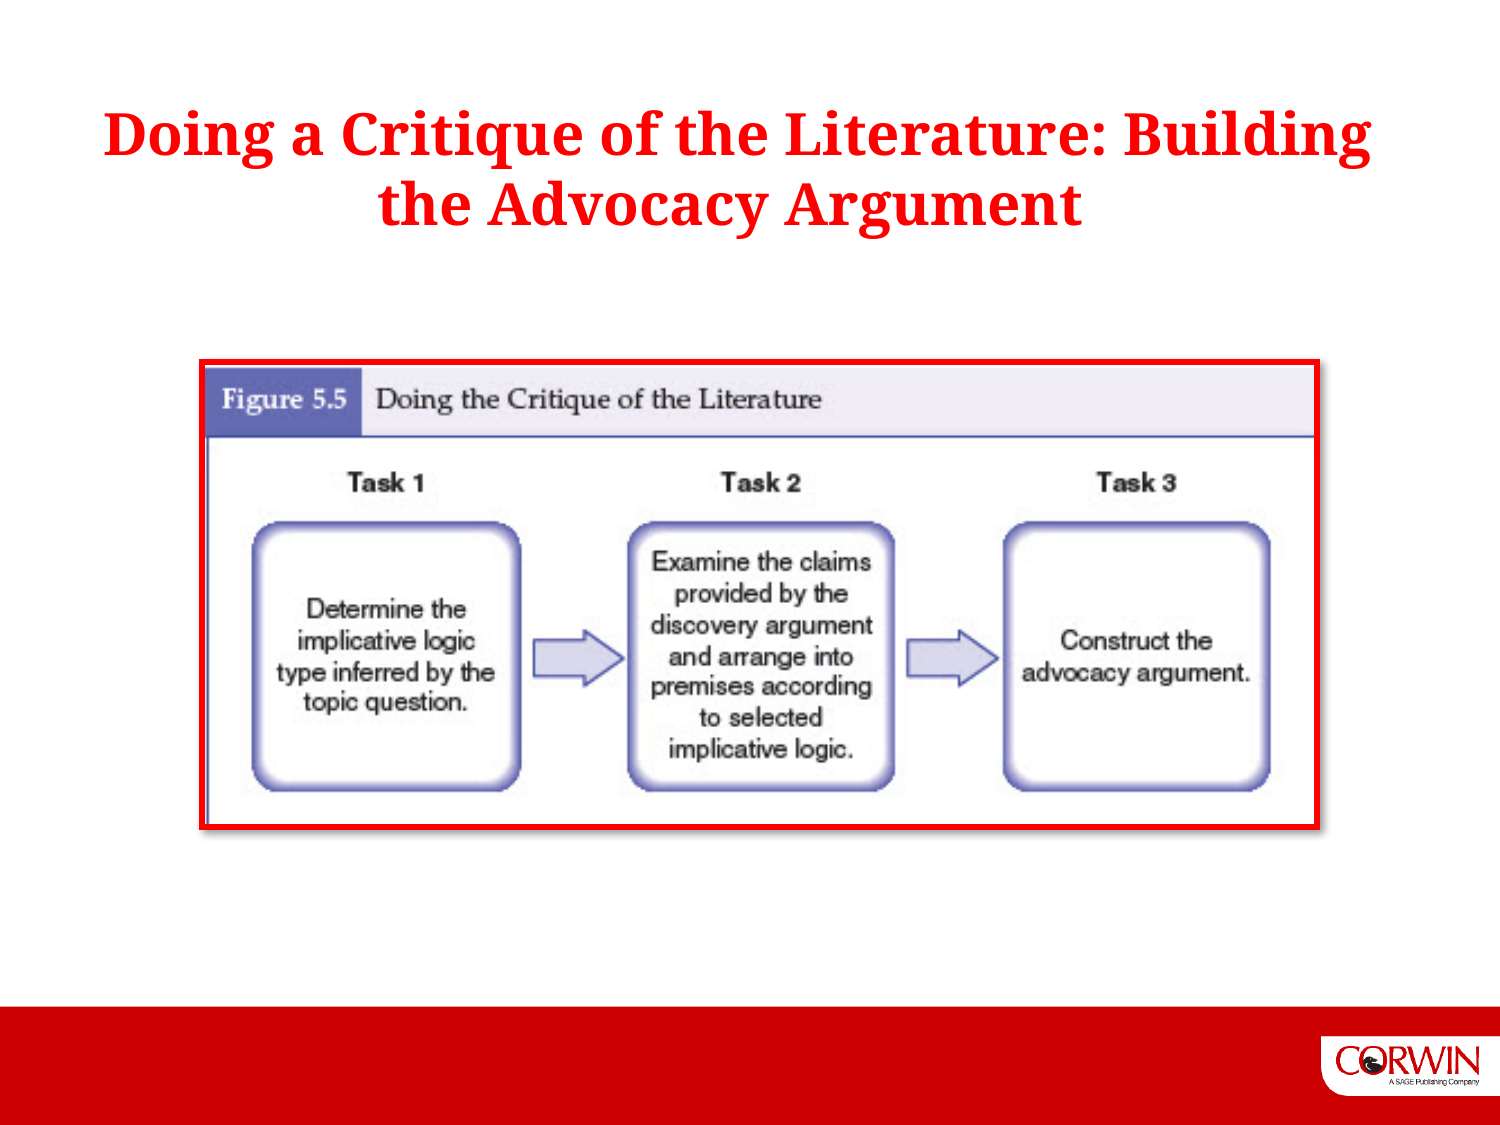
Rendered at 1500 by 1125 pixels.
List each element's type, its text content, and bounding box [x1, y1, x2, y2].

title Doing a Critique of the Literature: Building the Advocacy Argument [75, 106, 1401, 228]
picture [0, 0, 1500, 1125]
